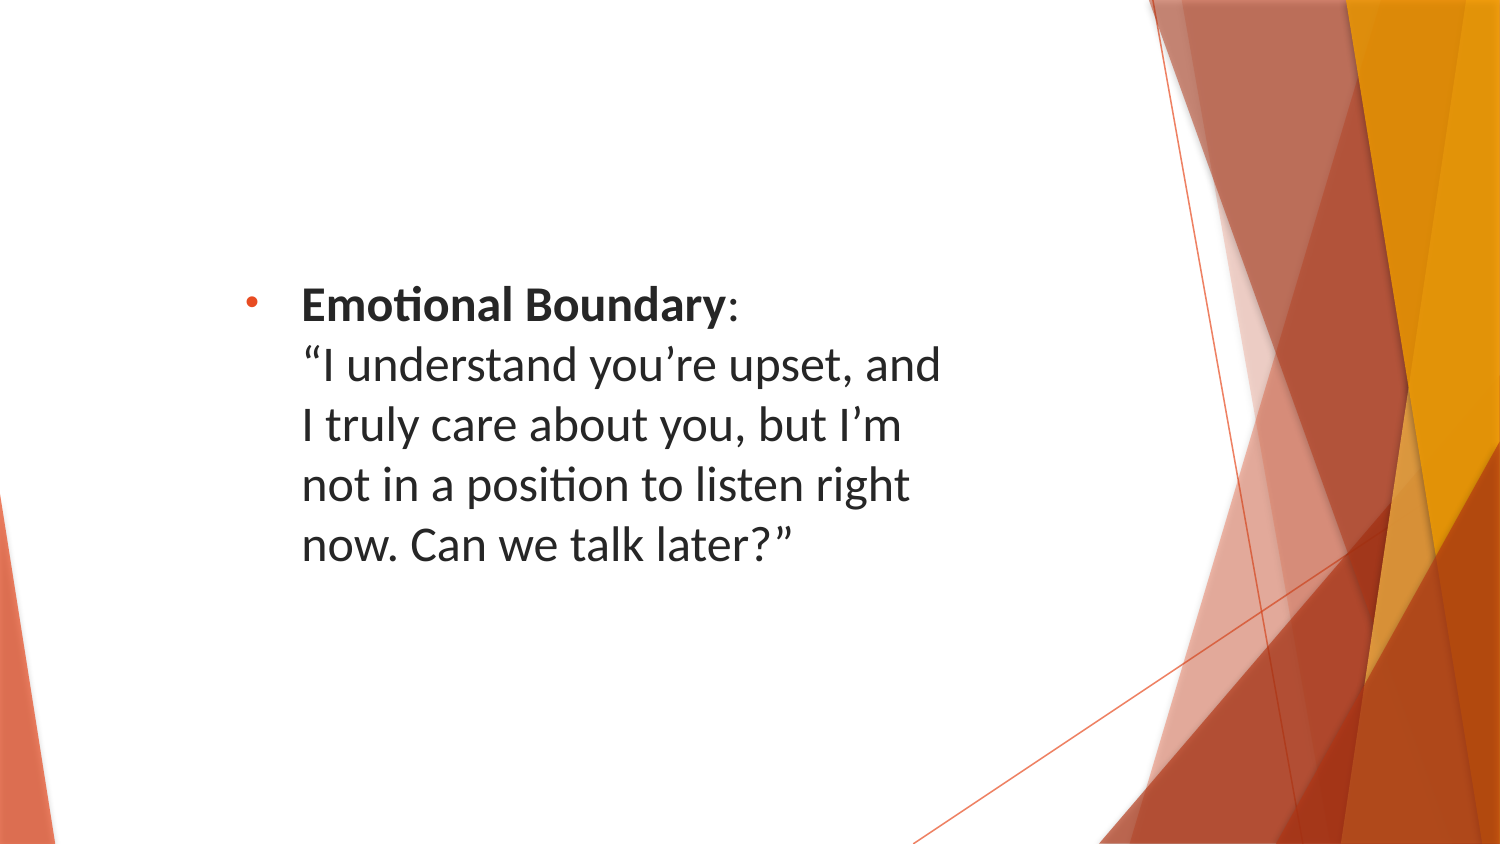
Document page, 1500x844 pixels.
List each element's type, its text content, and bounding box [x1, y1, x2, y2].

list Emotional Boundary: “I understand you’re upset, and I truly care about you, but I’m not in a position to listen right now. Can we talk later?” [230, 114, 987, 729]
